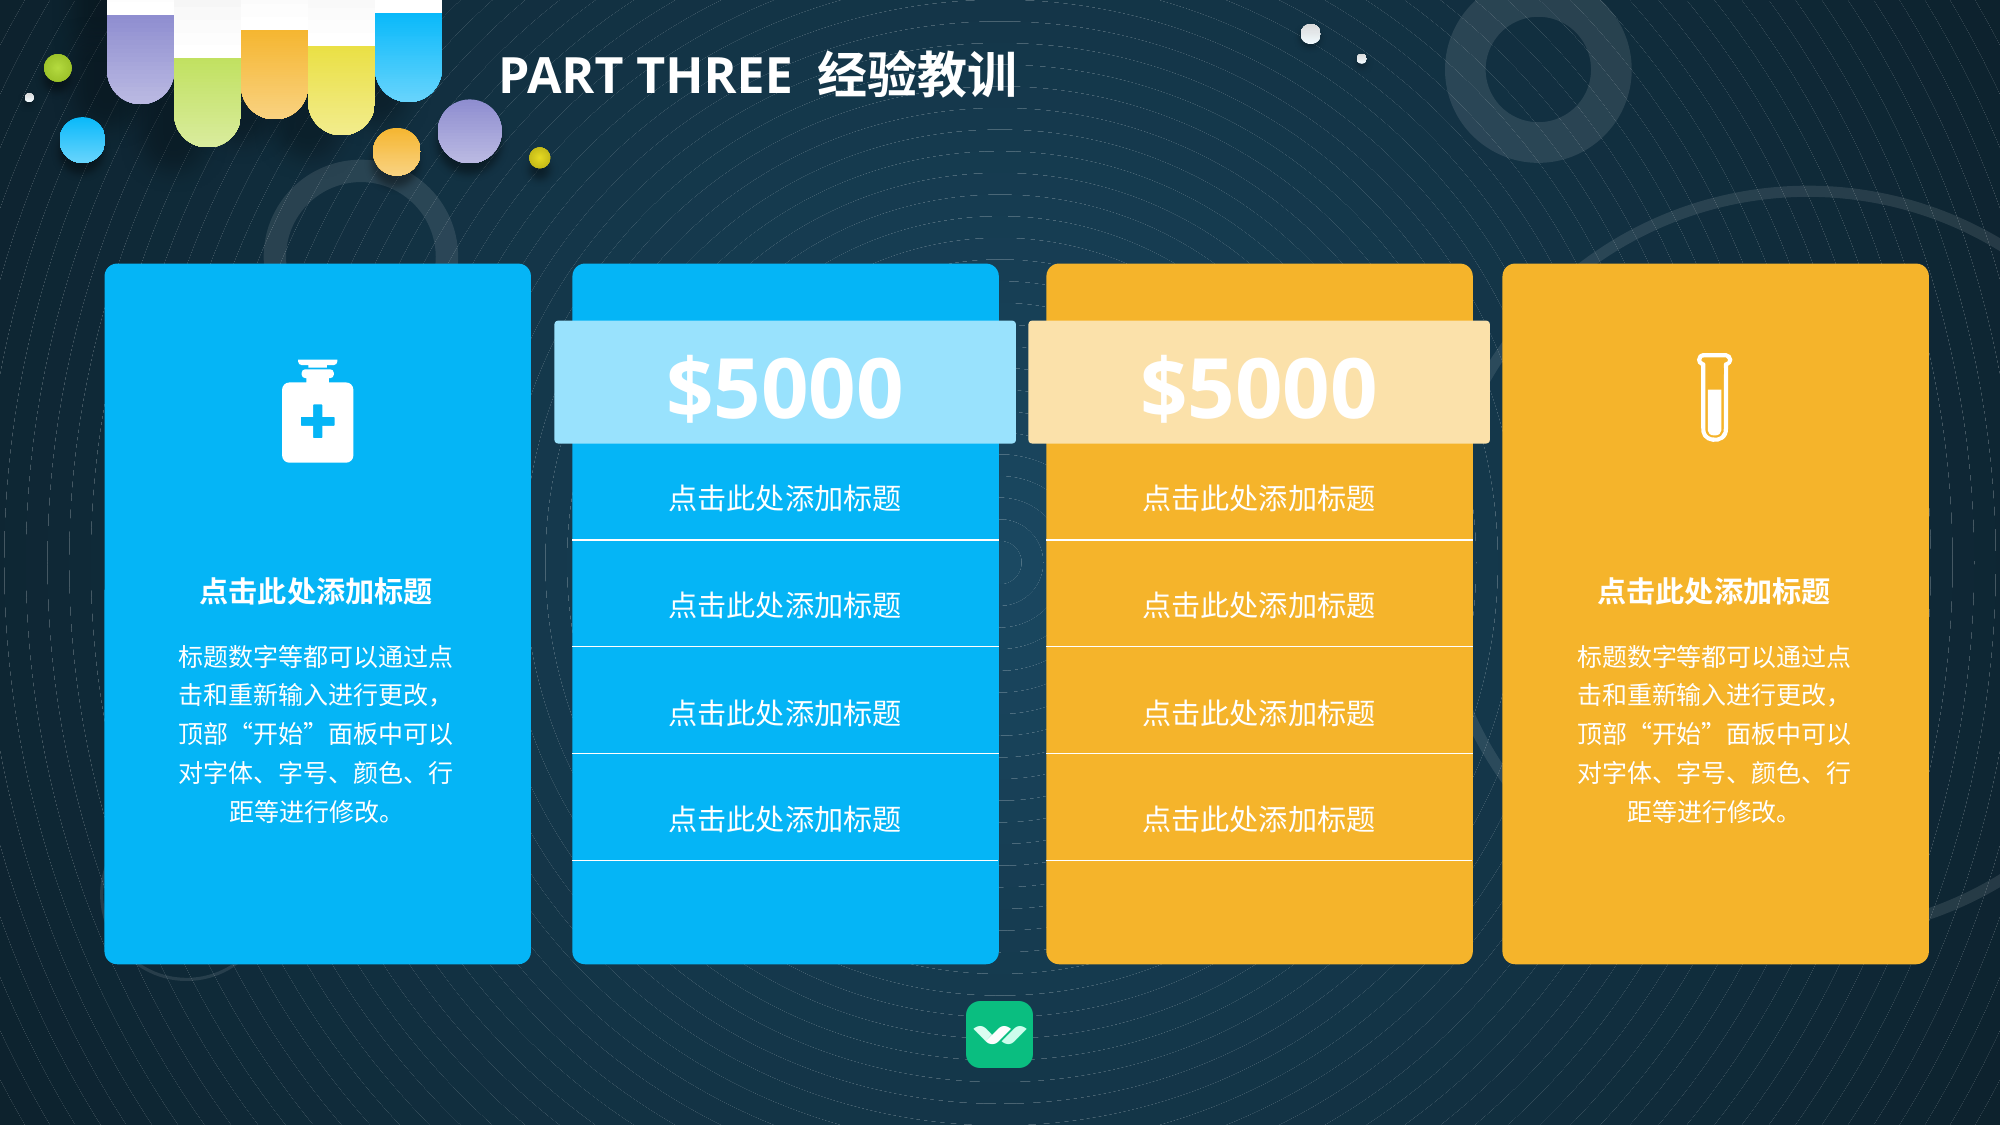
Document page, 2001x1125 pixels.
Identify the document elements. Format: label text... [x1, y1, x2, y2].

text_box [1696, 352, 1733, 444]
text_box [1028, 263, 1490, 965]
text_box [1501, 262, 1930, 966]
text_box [554, 263, 1016, 965]
text_box 标题数字等都可以通过点击和重新输入进行更改，顶部“开始”面板中可以对字体、字号、颜色、行距等进行修改。 [1554, 624, 1875, 834]
list PART THREE 经验教训 [482, 33, 1358, 122]
text_box 标题数字等都可以通过点击和重新输入进行更改，顶部“开始”面板中可以对字体、字号、颜色、行距等进行修改。 [156, 624, 477, 834]
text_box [282, 359, 354, 463]
text_box 点击此处添加标题 [184, 555, 449, 616]
picture [966, 1001, 1033, 1068]
text_box 点击此处添加标题 [1582, 555, 1847, 616]
text_box [103, 262, 532, 966]
